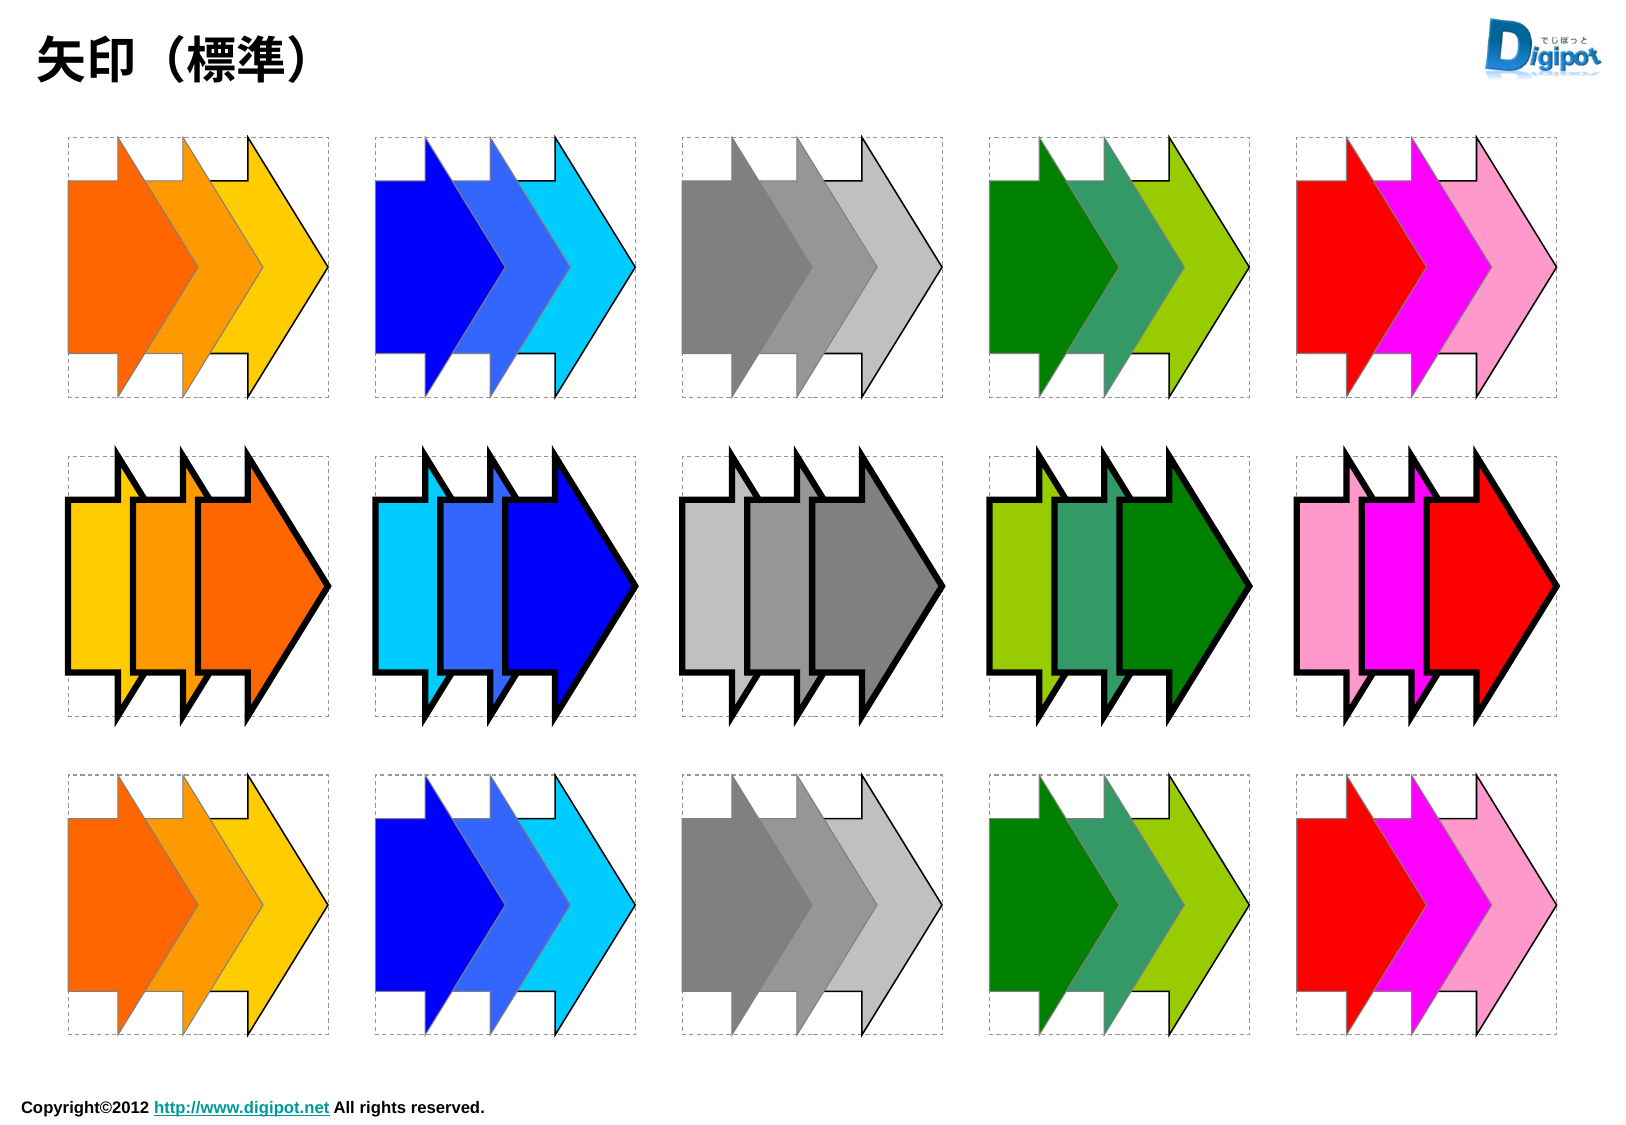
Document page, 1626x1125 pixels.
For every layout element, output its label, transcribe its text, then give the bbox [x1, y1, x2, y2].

text_box [505, 456, 636, 717]
text_box [989, 456, 1066, 717]
text_box [747, 456, 824, 717]
text_box [133, 456, 210, 717]
text_box [68, 456, 145, 717]
picture [1485, 18, 1602, 82]
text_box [375, 774, 636, 1036]
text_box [989, 774, 1250, 1036]
text_box [440, 456, 517, 717]
text_box [812, 456, 943, 717]
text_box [1296, 774, 1557, 1036]
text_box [67, 774, 329, 1036]
text_box [682, 456, 759, 717]
text_box [1119, 456, 1250, 717]
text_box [681, 136, 943, 398]
text_box [198, 456, 328, 717]
text_box [1054, 456, 1131, 717]
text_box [681, 774, 943, 1036]
title 矢印（標準） [21, 19, 881, 98]
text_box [375, 136, 636, 398]
text_box [1361, 456, 1439, 717]
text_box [1296, 136, 1557, 398]
text_box [1296, 456, 1374, 717]
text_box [989, 136, 1250, 398]
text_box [67, 136, 329, 398]
text_box [375, 456, 452, 717]
text_box [1426, 456, 1557, 717]
